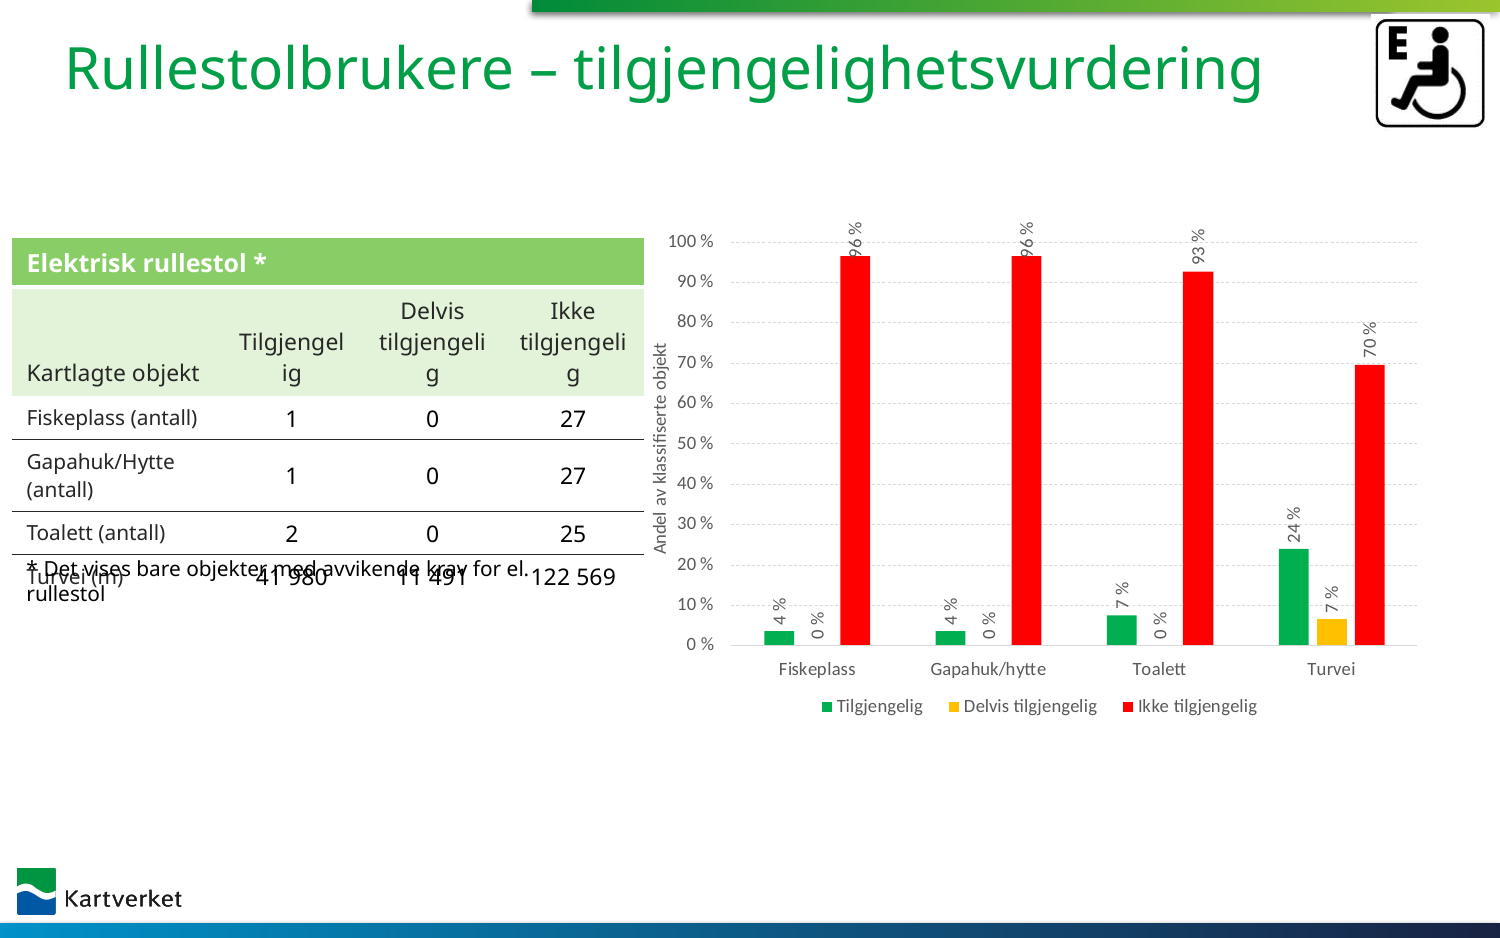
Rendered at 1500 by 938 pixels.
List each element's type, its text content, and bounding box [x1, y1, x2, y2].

table_cell Ikke tilgjengelig [503, 289, 638, 396]
table_cell Delvis tilgjengelig [362, 289, 503, 396]
table_header Elektrisk rullestol * [12, 238, 638, 285]
table_cell 0 [362, 512, 503, 548]
table_cell 25 [503, 512, 638, 554]
table_cell 1 [222, 440, 362, 511]
table_cell 0 [362, 396, 503, 439]
table_cell Toalett (antall) [12, 512, 222, 548]
table_cell 2 [222, 512, 362, 548]
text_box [1371, 13, 1491, 133]
table_cell 27 [503, 440, 638, 511]
table_cell Fiskeplass (antall) [12, 396, 222, 439]
table_cell Tilgjengelig [222, 289, 362, 396]
text_box * Det vises bare objekter med avvikende krav for el. rullestol [11, 548, 597, 613]
table_cell Gapahuk/Hytte (antall) [12, 440, 222, 511]
picture [643, 218, 1428, 728]
table_cell Kartlagte objekt [12, 289, 222, 396]
table_cell 1 [222, 396, 362, 439]
text_box Rullestolbrukere – tilgjengelighetsvurdering [49, 12, 1372, 109]
table_cell 27 [503, 396, 638, 439]
table_cell 122 569 [597, 555, 638, 598]
table_cell 0 [362, 440, 503, 511]
